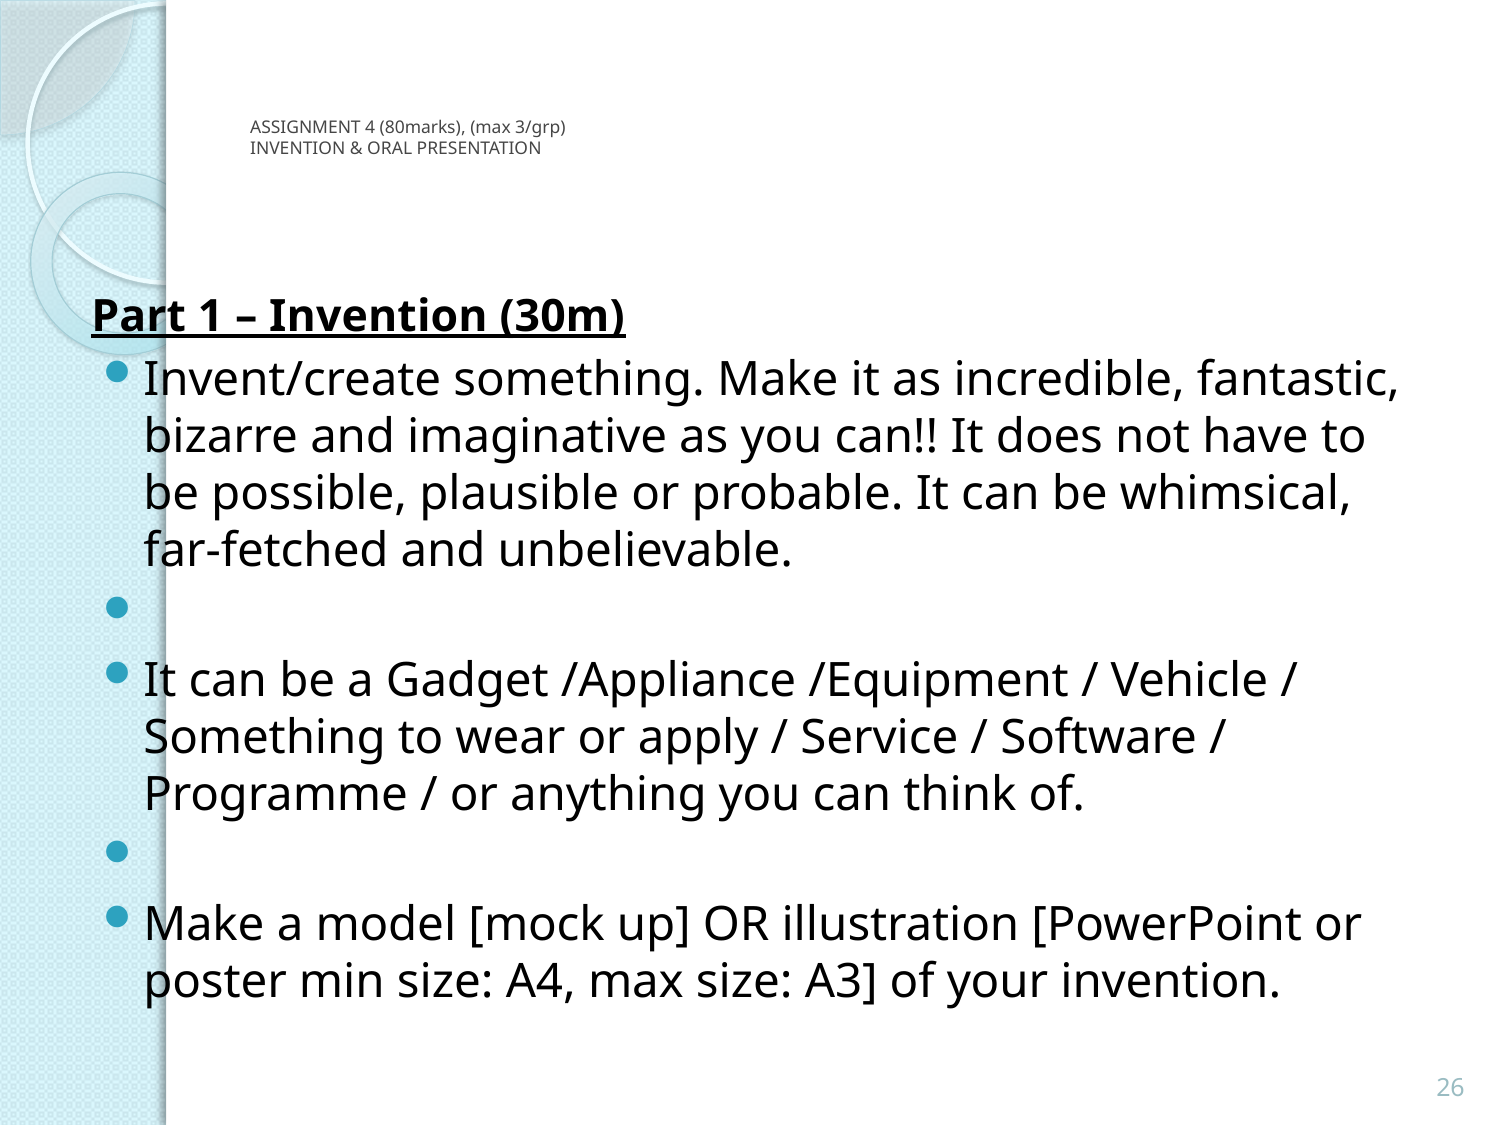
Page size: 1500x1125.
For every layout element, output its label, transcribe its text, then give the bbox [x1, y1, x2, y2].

slide_number 26 [1413, 1034, 1488, 1113]
list Part 1 – Invention (30m) Invent/create something. Make it as incredible, fantastic, bizarre and imaginative as you can!! It does not have to be possible, plausible or probable. It can be whimsical, far-fetched and unbelievable. It can be a Gadget /Appliance /Equipment / Vehicle / Something to wear or apply / Service / Software / Programme / or anything you can think of. Make a model [mock up] OR illustration [PowerPoint or poster min size: A4, max size: A3] of your invention. [76, 278, 1427, 1022]
title ASSIGNMENT 4 (80marks), (max 3/grp) INVENTION & ORAL PRESENTATION [235, 45, 1466, 233]
